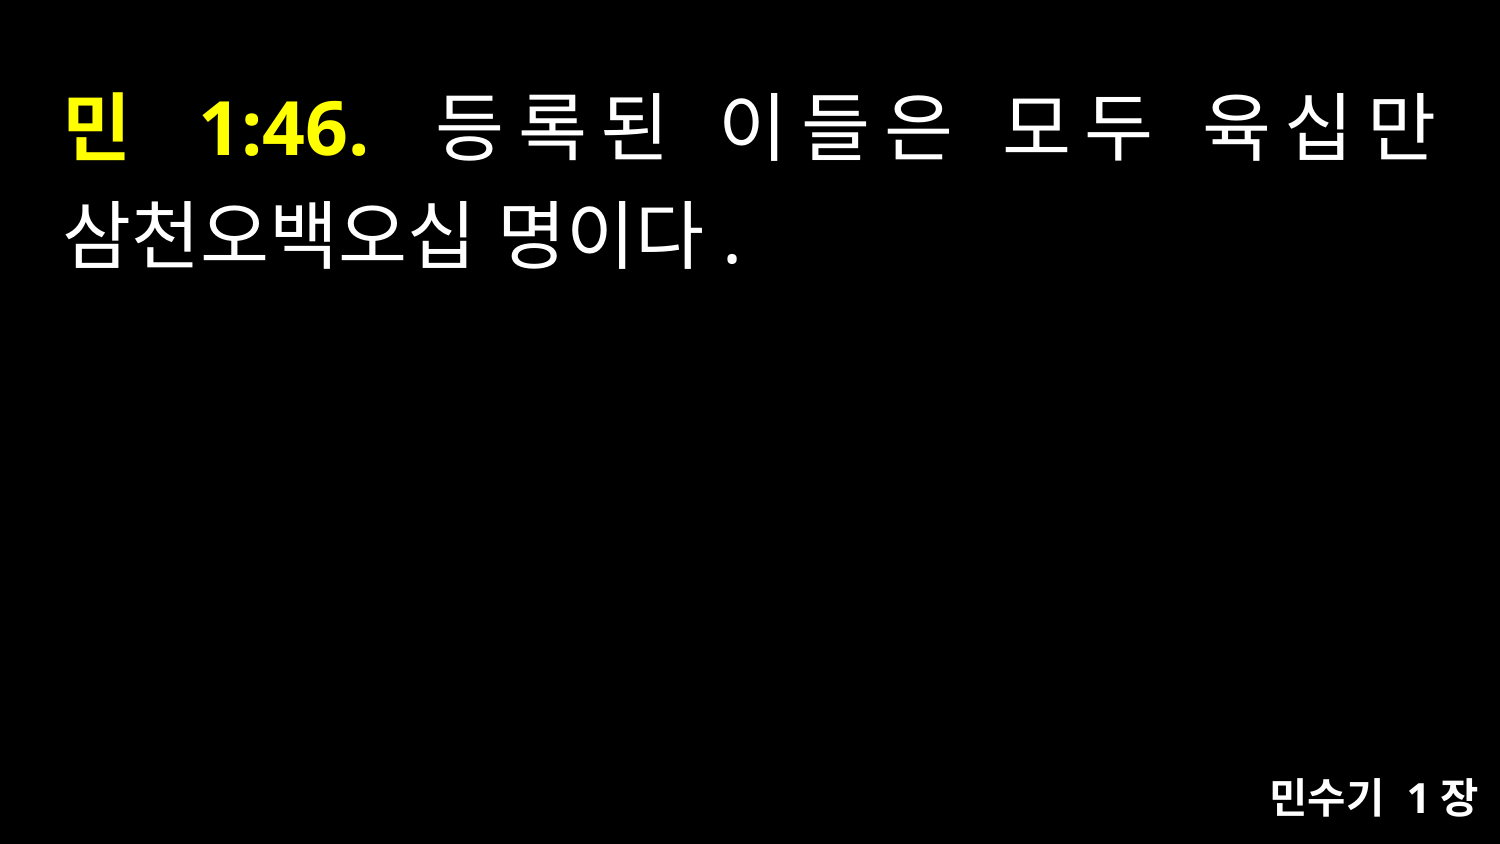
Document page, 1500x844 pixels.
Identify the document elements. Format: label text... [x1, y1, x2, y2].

title 민 1:46. 등록된 이들은 모두 육십만 삼천오백오십 명이다. [0, 0, 1500, 844]
subtitle 민수기 1장 [916, 770, 1500, 844]
